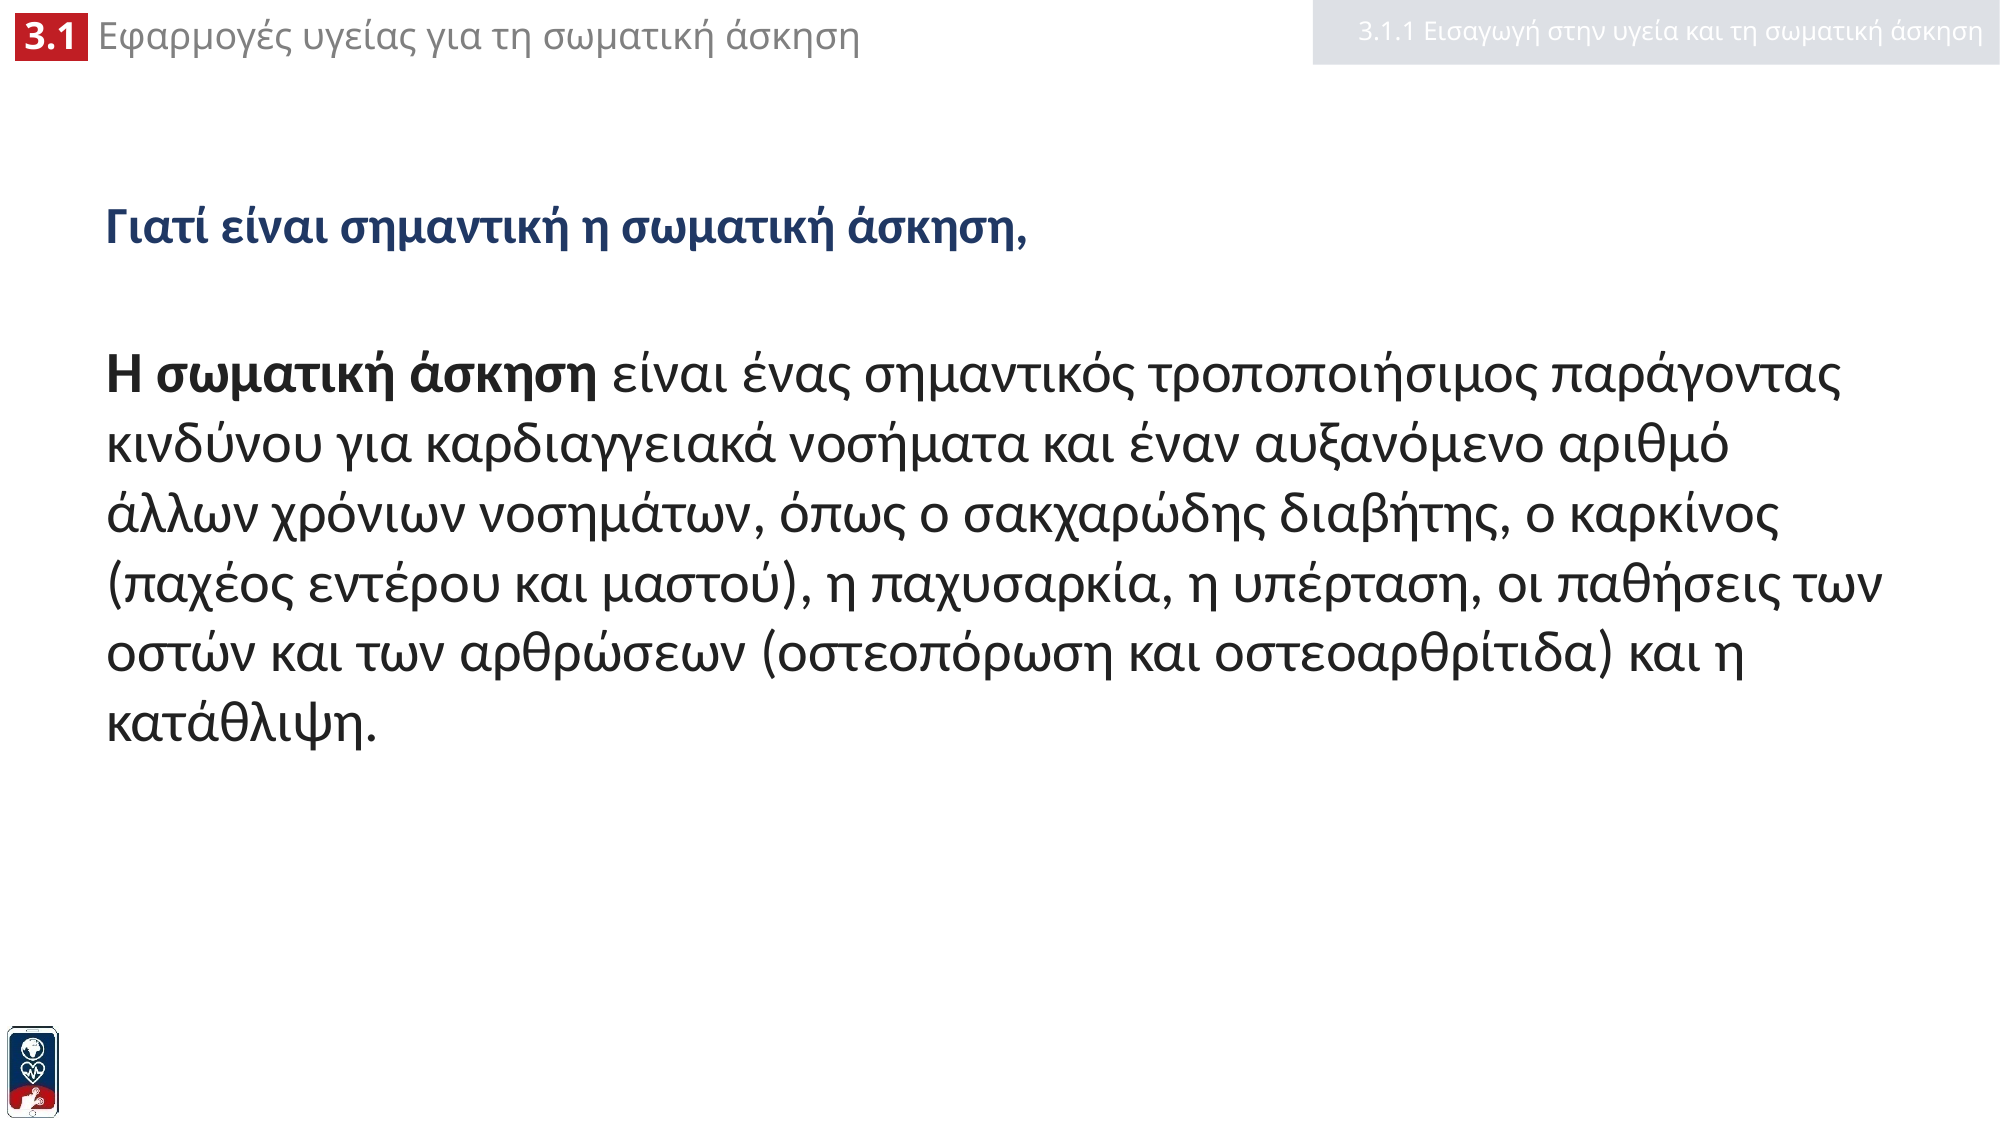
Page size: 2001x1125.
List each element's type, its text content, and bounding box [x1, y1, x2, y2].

title Γιατί είναι σημαντική η σωματική άσκηση, [91, 177, 1906, 277]
list Η σωματική άσκηση είναι ένας σημαντικός τροποποιήσιμος παράγοντας κινδύνου για καρδιαγγειακά νοσήματα και έναν αυξανόμενο αριθμό άλλων χρόνιων νοσημάτων, όπως ο σακχαρώδης διαβήτης, ο καρκίνος (παχέος εντέρου και μαστού), η παχυσαρκία, η υπέρταση, οι παθήσεις των οστών και των αρθρώσεων (οστεοπόρωση και οστεοαρθρίτιδα) και η κατάθλιψη. [91, 326, 1906, 1029]
text_box 3.1.1 Εισαγωγή στην υγεία και τη σωματική άσκηση [1312, 0, 2000, 65]
picture [7, 1026, 59, 1118]
